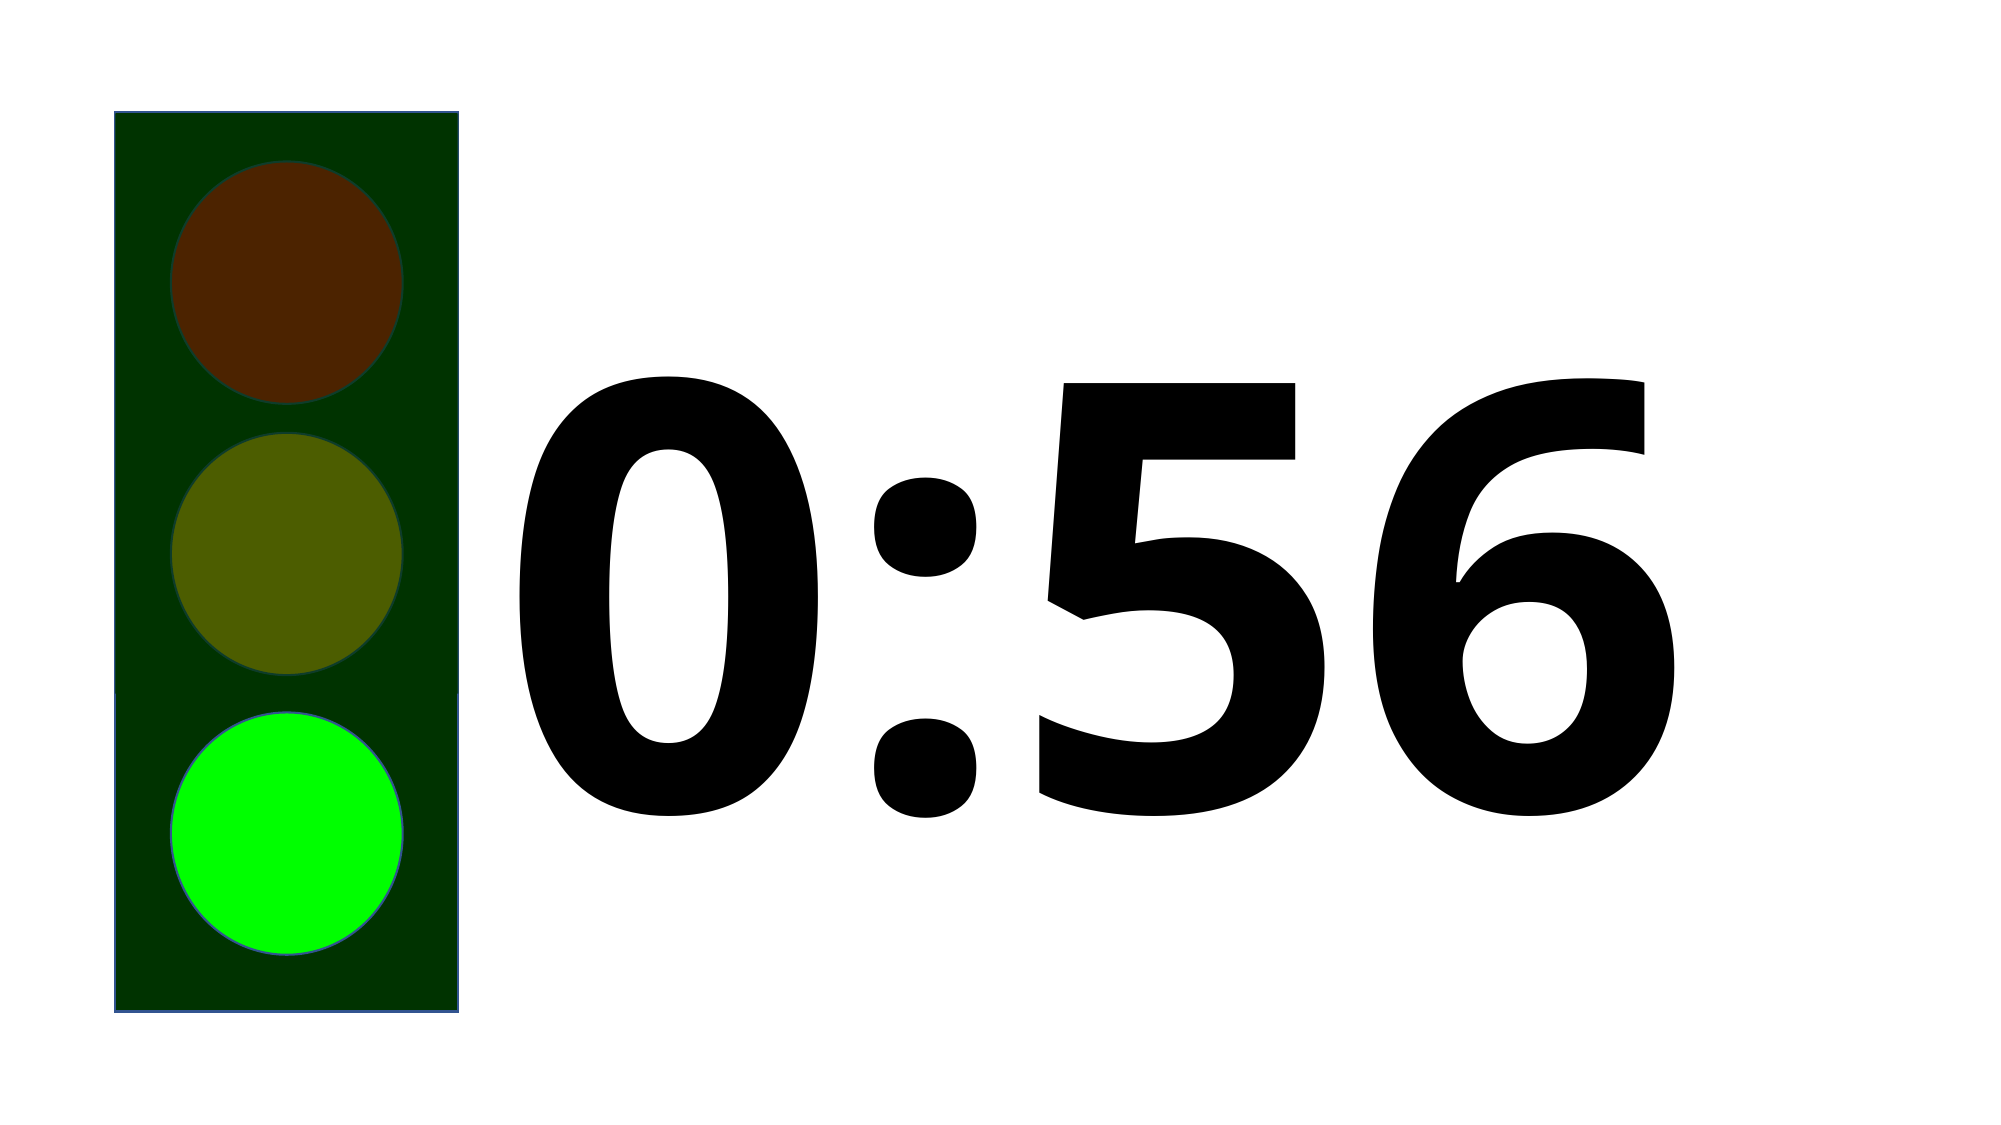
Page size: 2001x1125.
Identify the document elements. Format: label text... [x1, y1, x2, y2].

text_box [114, 695, 459, 1013]
text_box [169, 711, 404, 956]
text_box [114, 112, 459, 695]
text_box 0:56 [483, 204, 1924, 938]
